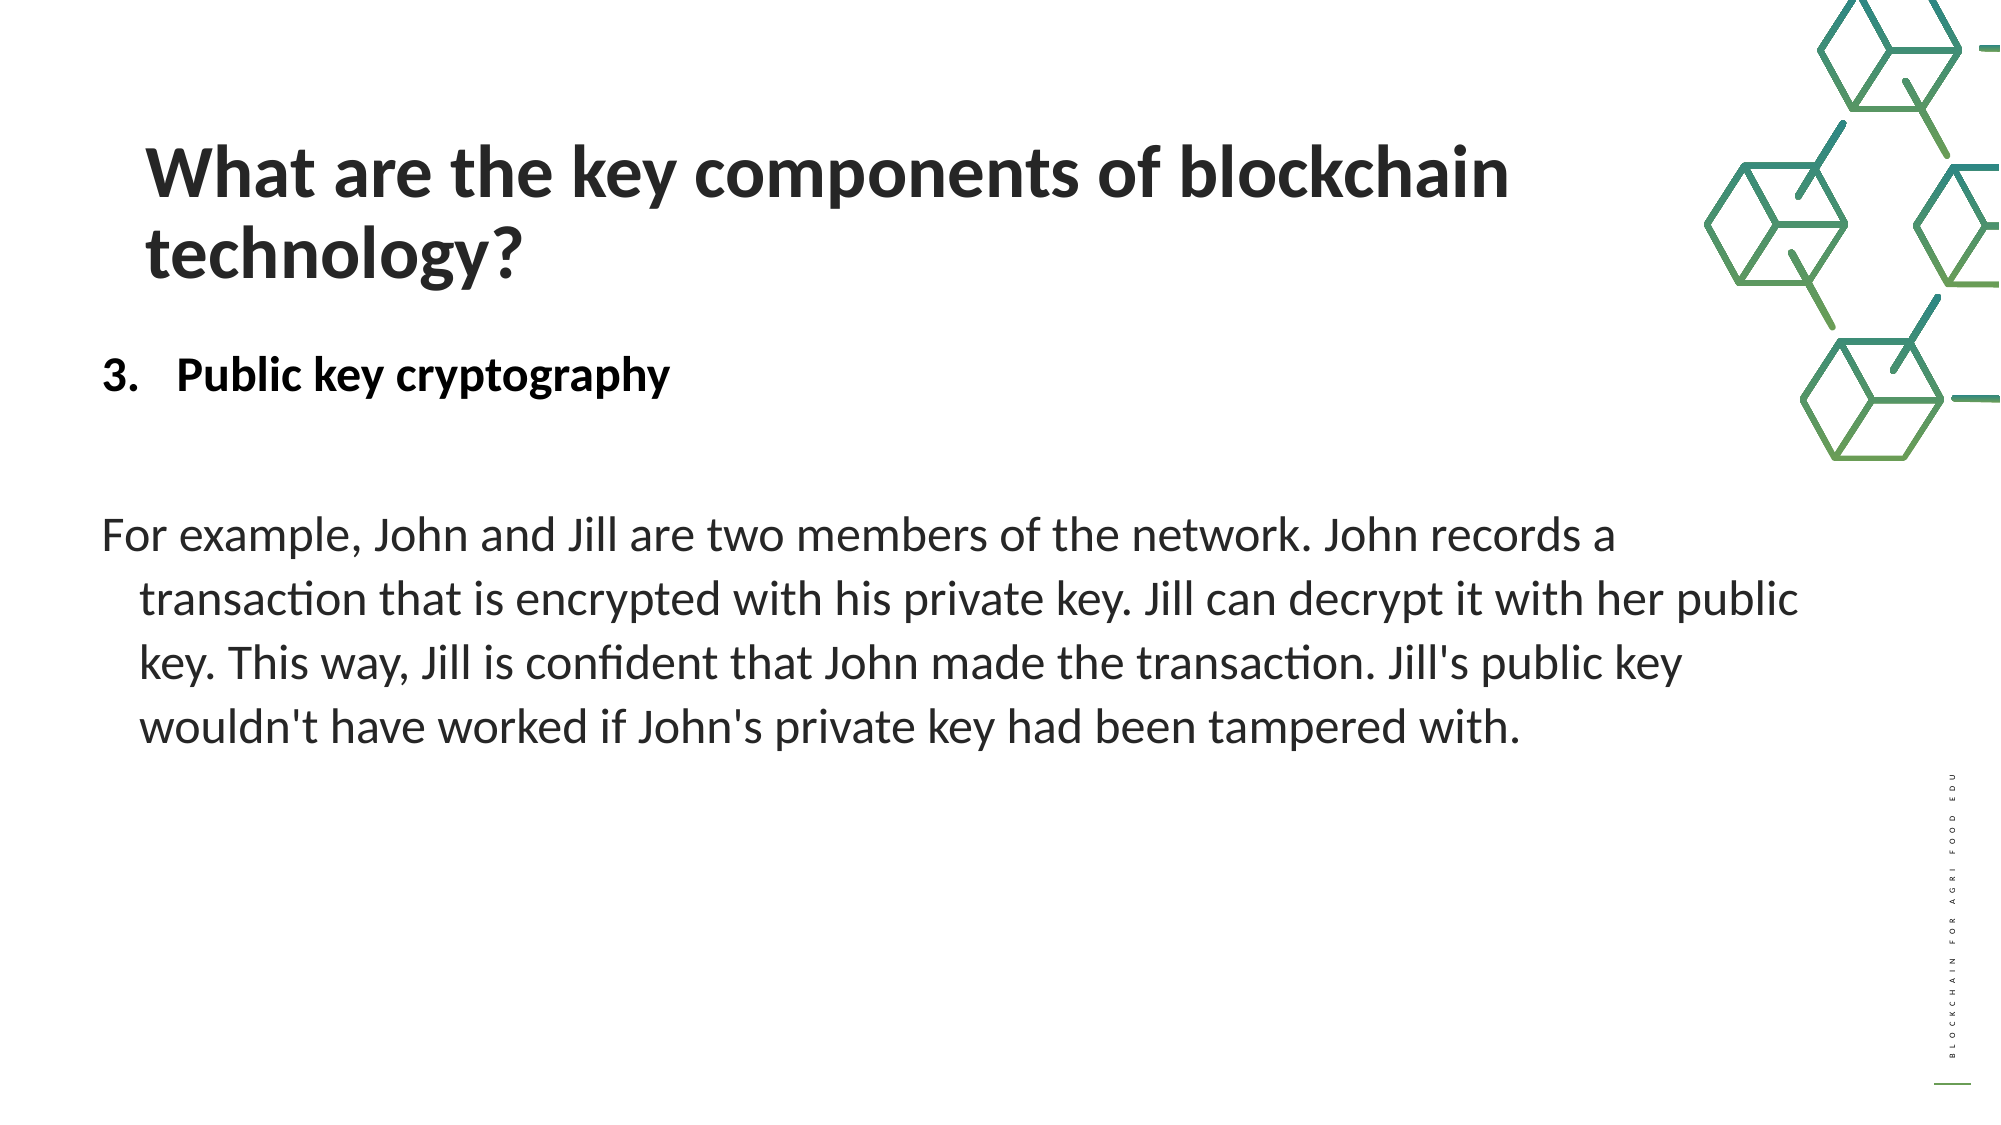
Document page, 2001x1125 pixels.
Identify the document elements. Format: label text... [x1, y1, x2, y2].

list What are the key components of blockchain technology? [130, 124, 1704, 337]
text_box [1704, 0, 2000, 461]
list Public key cryptography For example, John and Jill are two members of the network. John records a transaction that is encrypted with his private key. Jill can decrypt it with her public key. This way, Jill is confident that John made the transaction. Jill's public key wouldn't have worked if John's private key had been tampered with. [86, 329, 1825, 1100]
